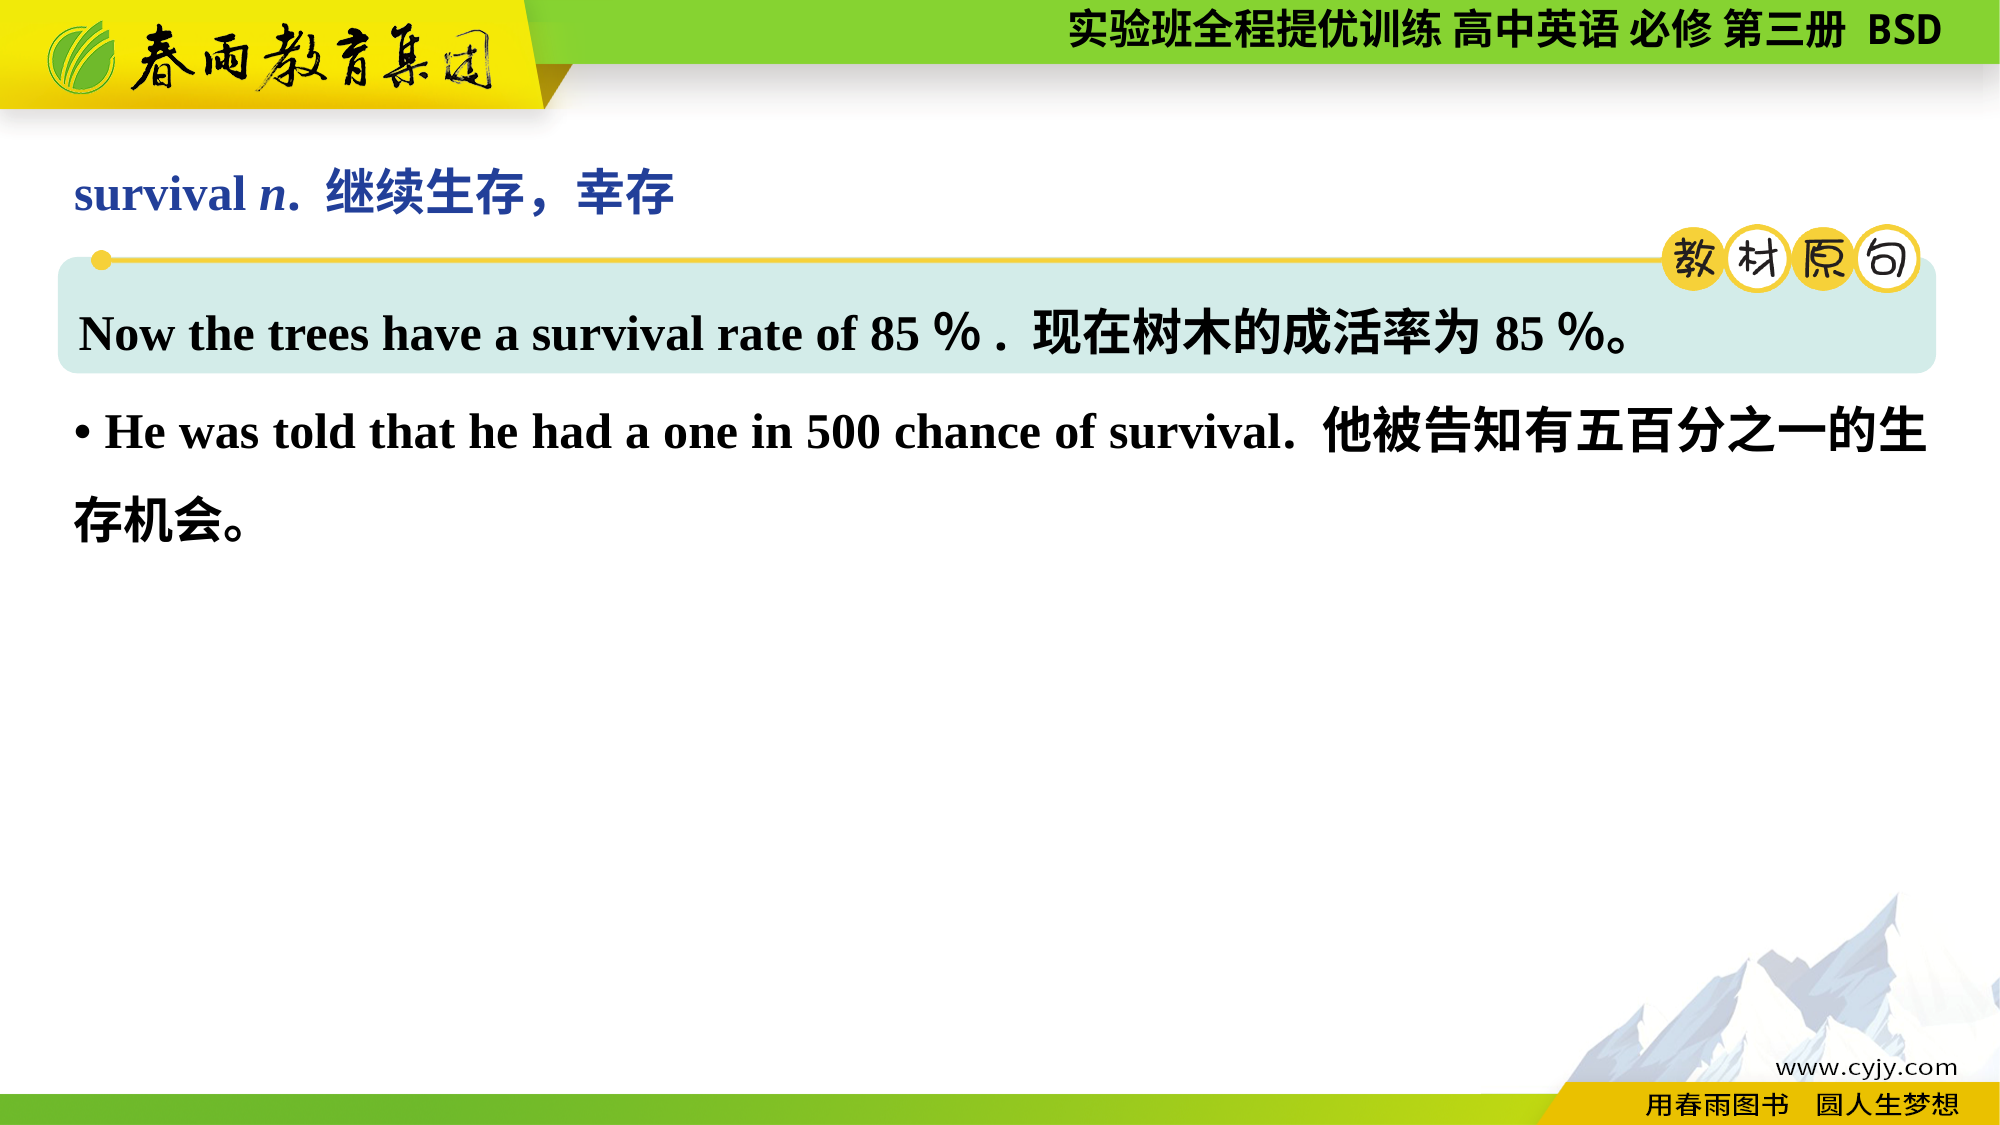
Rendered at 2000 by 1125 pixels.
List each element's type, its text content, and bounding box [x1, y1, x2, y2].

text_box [90, 223, 1921, 323]
list survival n. 继续生存，幸存 [59, 122, 1944, 217]
text_box Now the trees have a survival rate of 85％. 现在树木的成活率为85％。 [57, 256, 1937, 361]
picture [0, 0, 2000, 1125]
text_box • He was told that he had a one in 500 chance of survival. 他被告知有五百分之一的生存机会。 [59, 361, 1944, 557]
